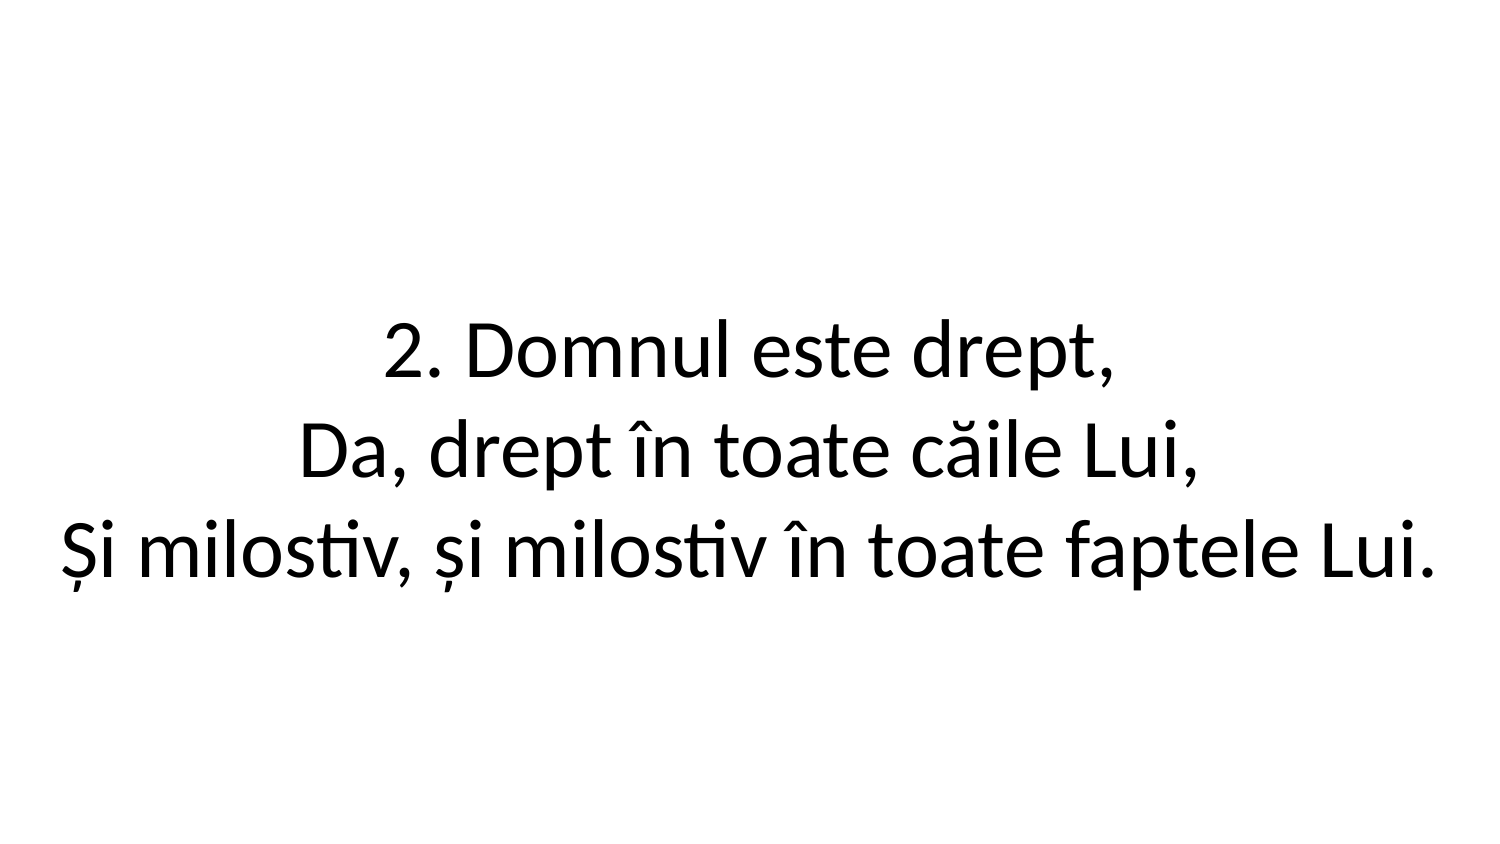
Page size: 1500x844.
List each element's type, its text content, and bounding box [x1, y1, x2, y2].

text_box 2. Domnul este drept, Da, drept în toate căile Lui, Și milostiv, și milostiv în toate faptele Lui. [45, 242, 1455, 602]
